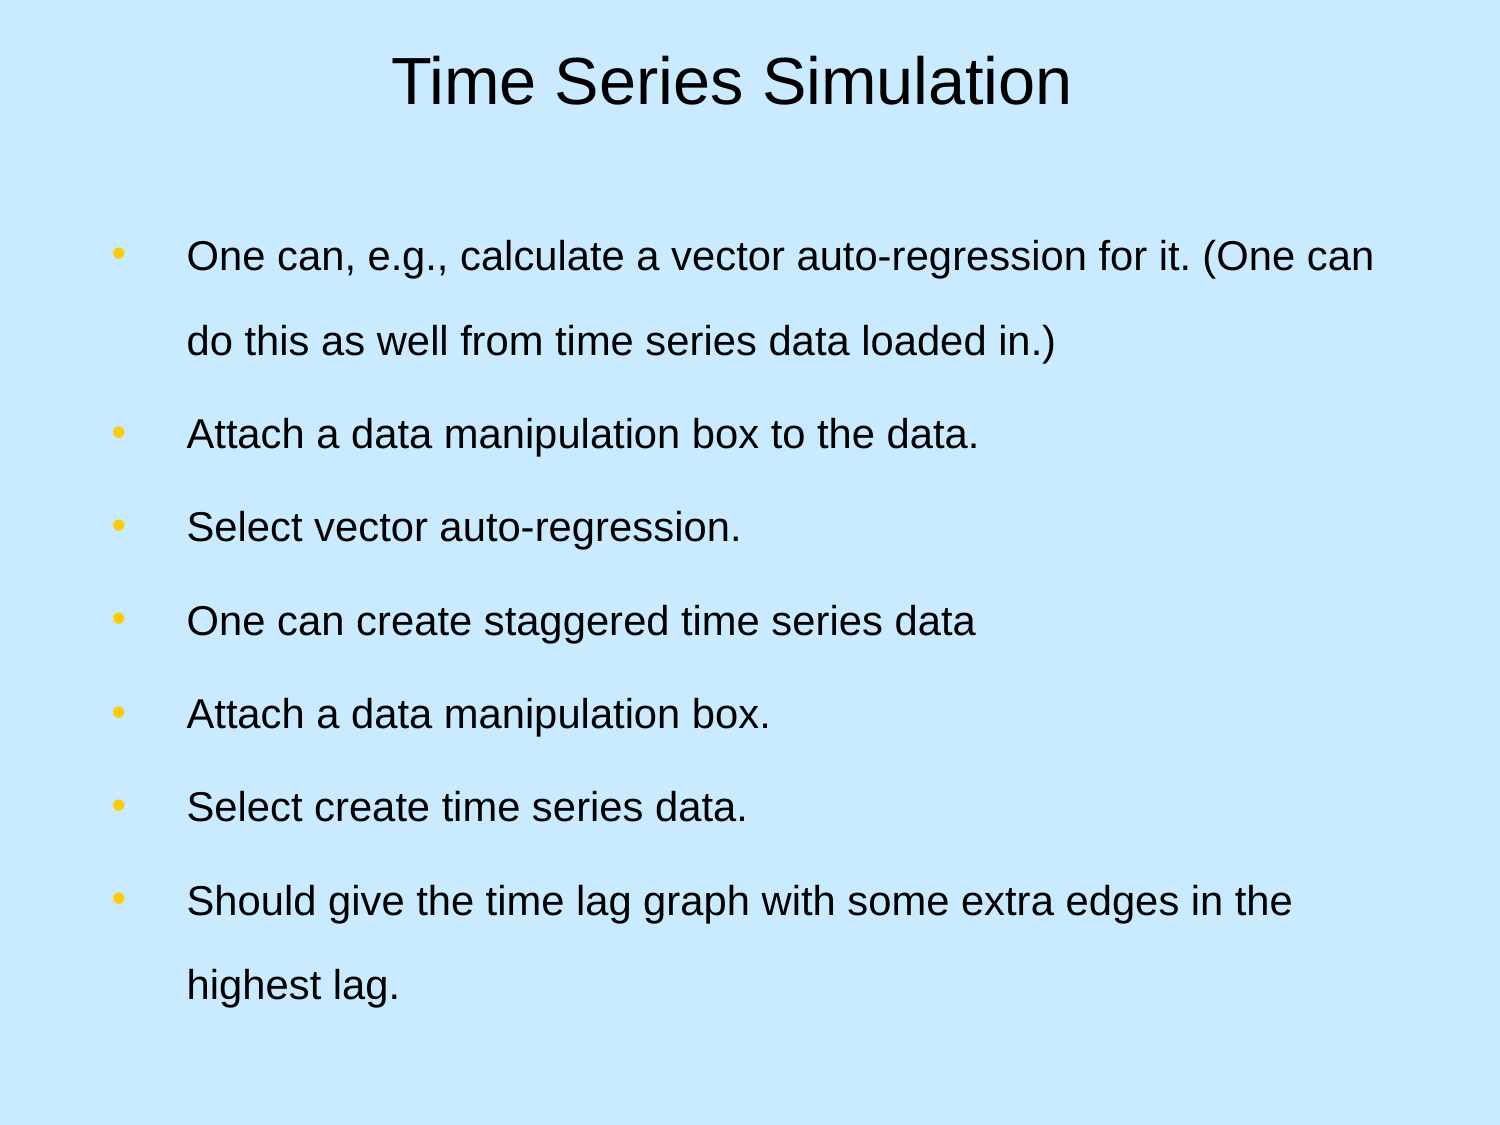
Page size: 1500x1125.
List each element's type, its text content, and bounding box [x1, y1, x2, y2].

title Time Series Simulation [94, 35, 1370, 127]
list One can, e.g., calculate a vector auto-regression for it. (One can do this as well from time series data loaded in.) Attach a data manipulation box to the data. Select vector auto-regression. One can create staggered time series data Attach a data manipulation box. Select create time series data. Should give the time lag graph with some extra edges in the highest lag. [96, 185, 1439, 871]
